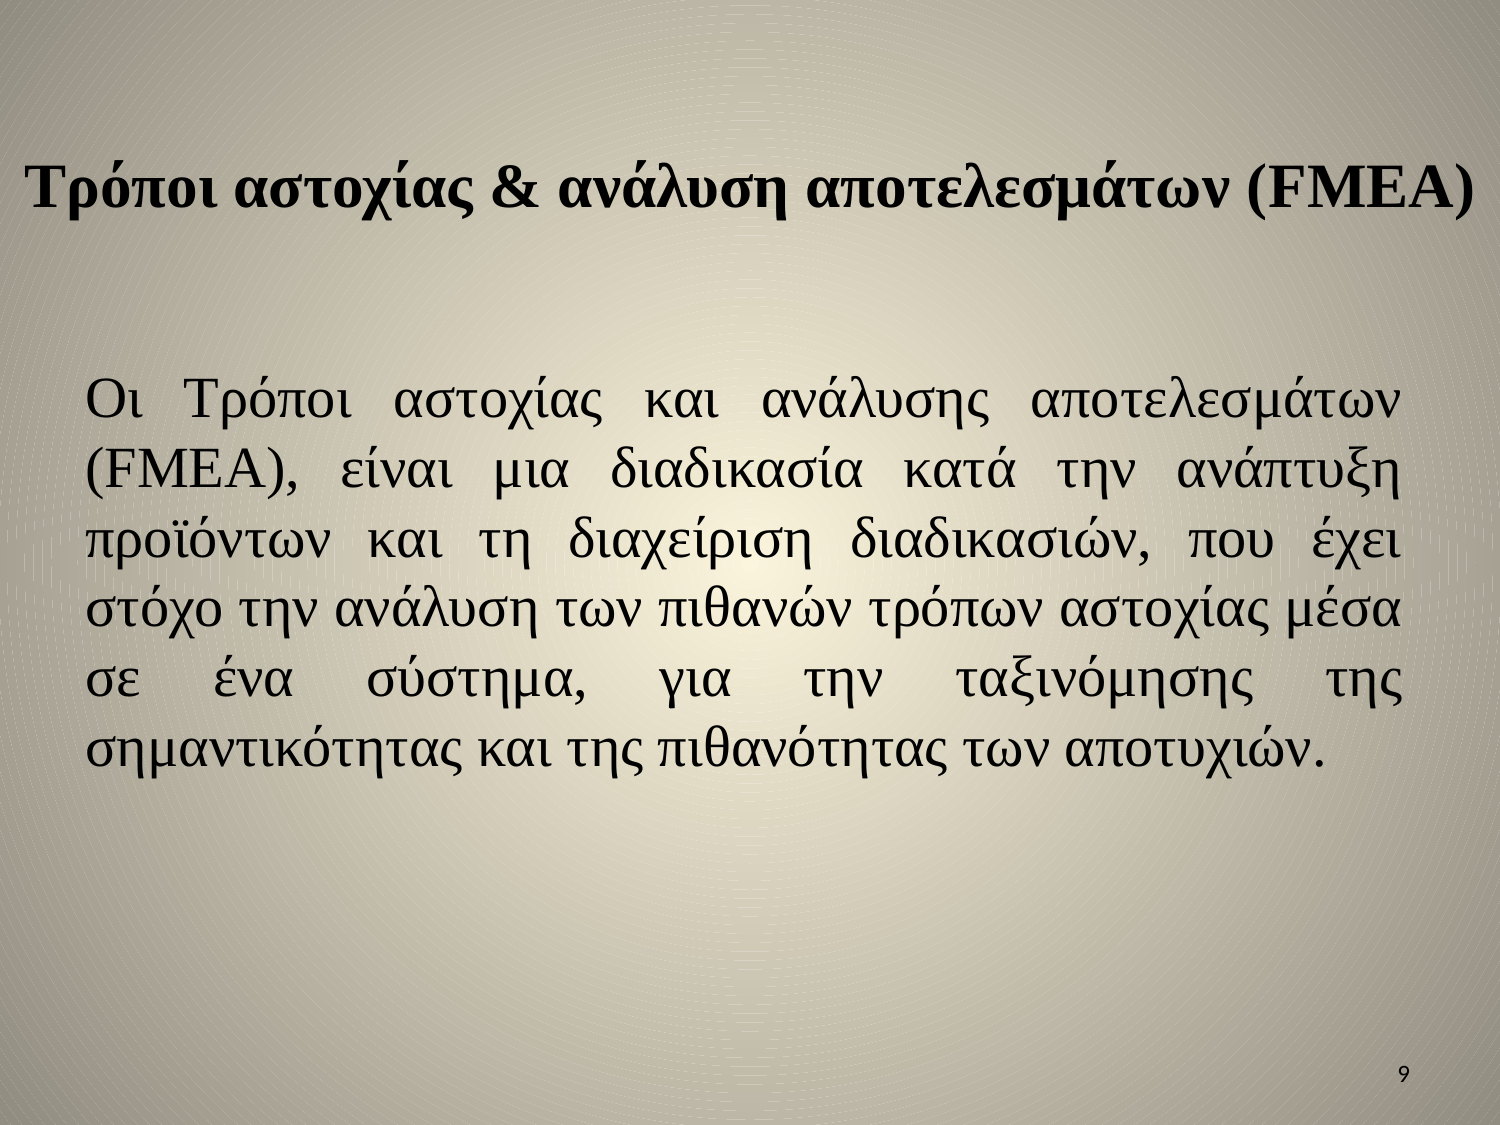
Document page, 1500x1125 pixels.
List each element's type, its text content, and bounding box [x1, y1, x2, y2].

slide_number 9 [1074, 1042, 1425, 1103]
title Τρόποι αστοχίας & ανάλυση αποτελεσμάτων (FMEA) [0, 46, 1500, 317]
subtitle Οι Τρόποι αστοχίας και ανάλυσης αποτελεσμάτων (FMEA), είναι μια διαδικασία κατά την ανάπτυξη προϊόντων και τη διαχείριση διαδικασιών, που έχει στόχο την ανάλυση των πιθανών τρόπων αστοχίας μέσα σε ένα σύστημα, για την ταξινόμησης της σημαντικότητας και της πιθανότητας των αποτυχιών. [70, 351, 1418, 1125]
